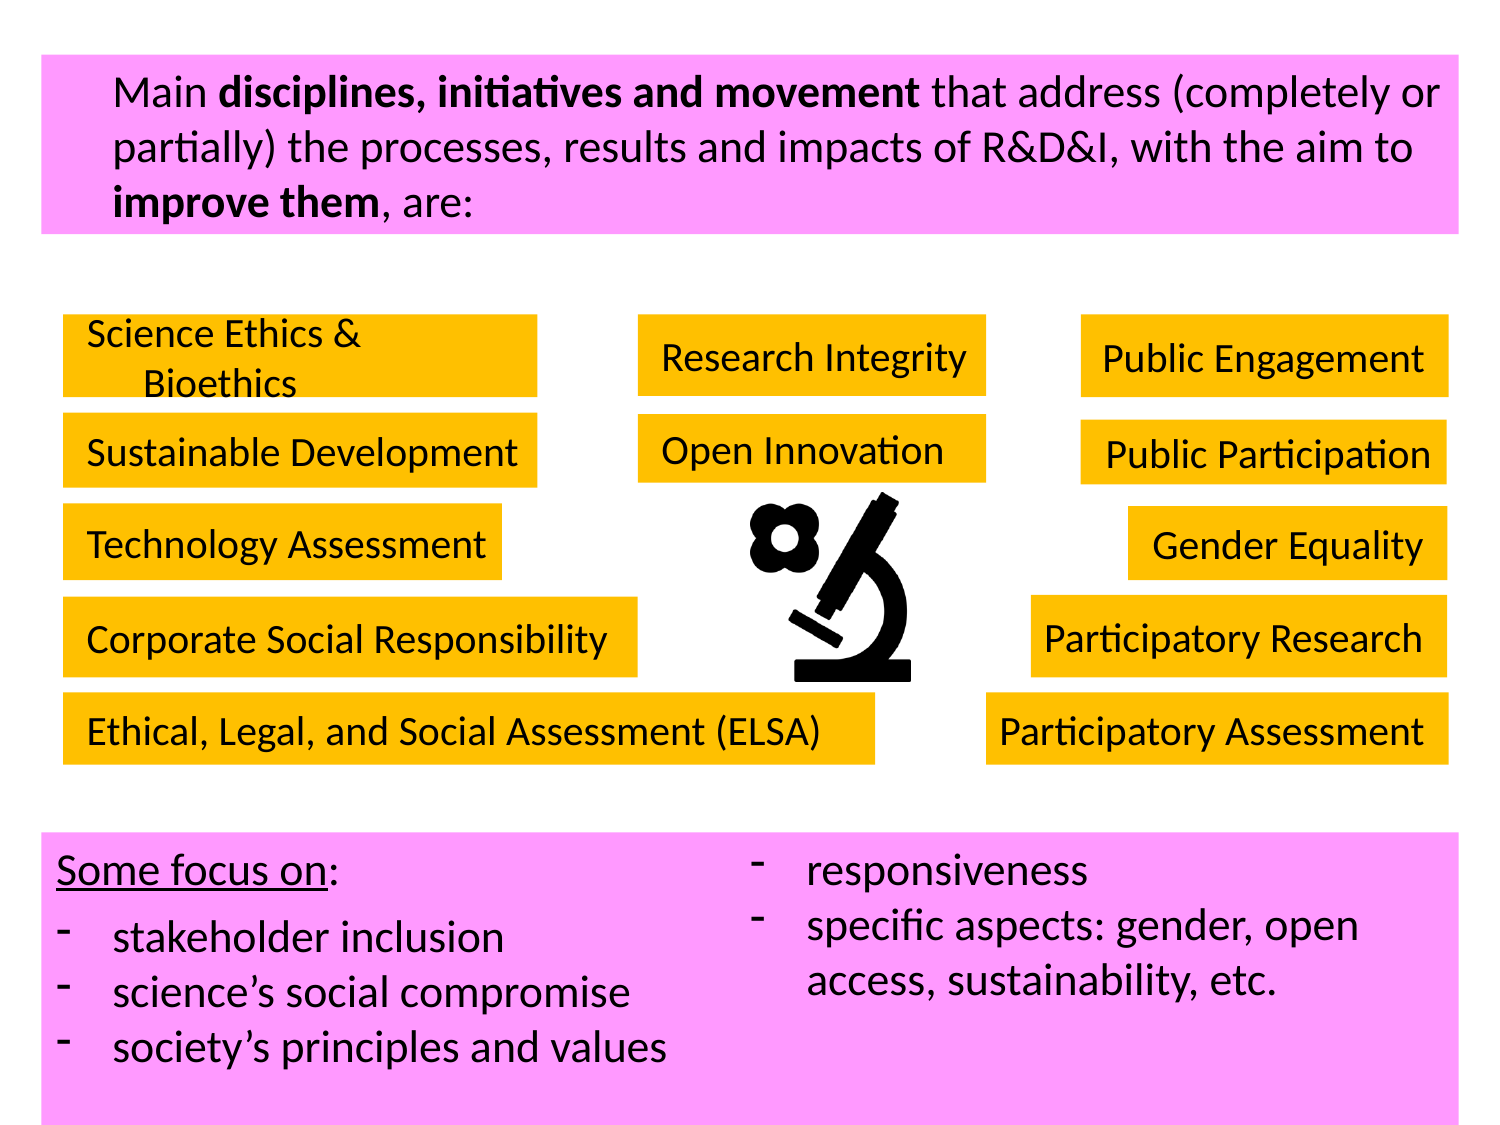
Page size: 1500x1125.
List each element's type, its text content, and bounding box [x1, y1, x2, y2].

text_box Some focus on: stakeholder inclusion science’s social compromise society’s principles and values responsiveness specific aspects: gender, open access, sustainability, etc. [41, 832, 1459, 1125]
text_box Research Integrity [637, 314, 987, 396]
text_box Participatory Research [1030, 594, 1448, 678]
list Science Ethics & Bioethics [63, 314, 538, 398]
text_box Public Engagement [1080, 314, 1449, 398]
text_box Corporate Social Responsibility [63, 596, 638, 678]
text_box Public Participation [1080, 419, 1447, 485]
text_box Technology Assessment [63, 503, 502, 581]
text_box Main disciplines, initiatives and movement that address (completely or partially) the processes, results and impacts of R&D&I, with the aim to improve them, are: [41, 54, 1459, 235]
text_box Participatory Assessment [986, 692, 1449, 765]
text_box Gender Equality [1128, 506, 1448, 581]
text_box Open Innovation [637, 414, 987, 483]
text_box Sustainable Development [63, 412, 538, 488]
picture [749, 491, 911, 682]
text_box Ethical, Legal, and Social Assessment (ELSA) [63, 692, 876, 765]
